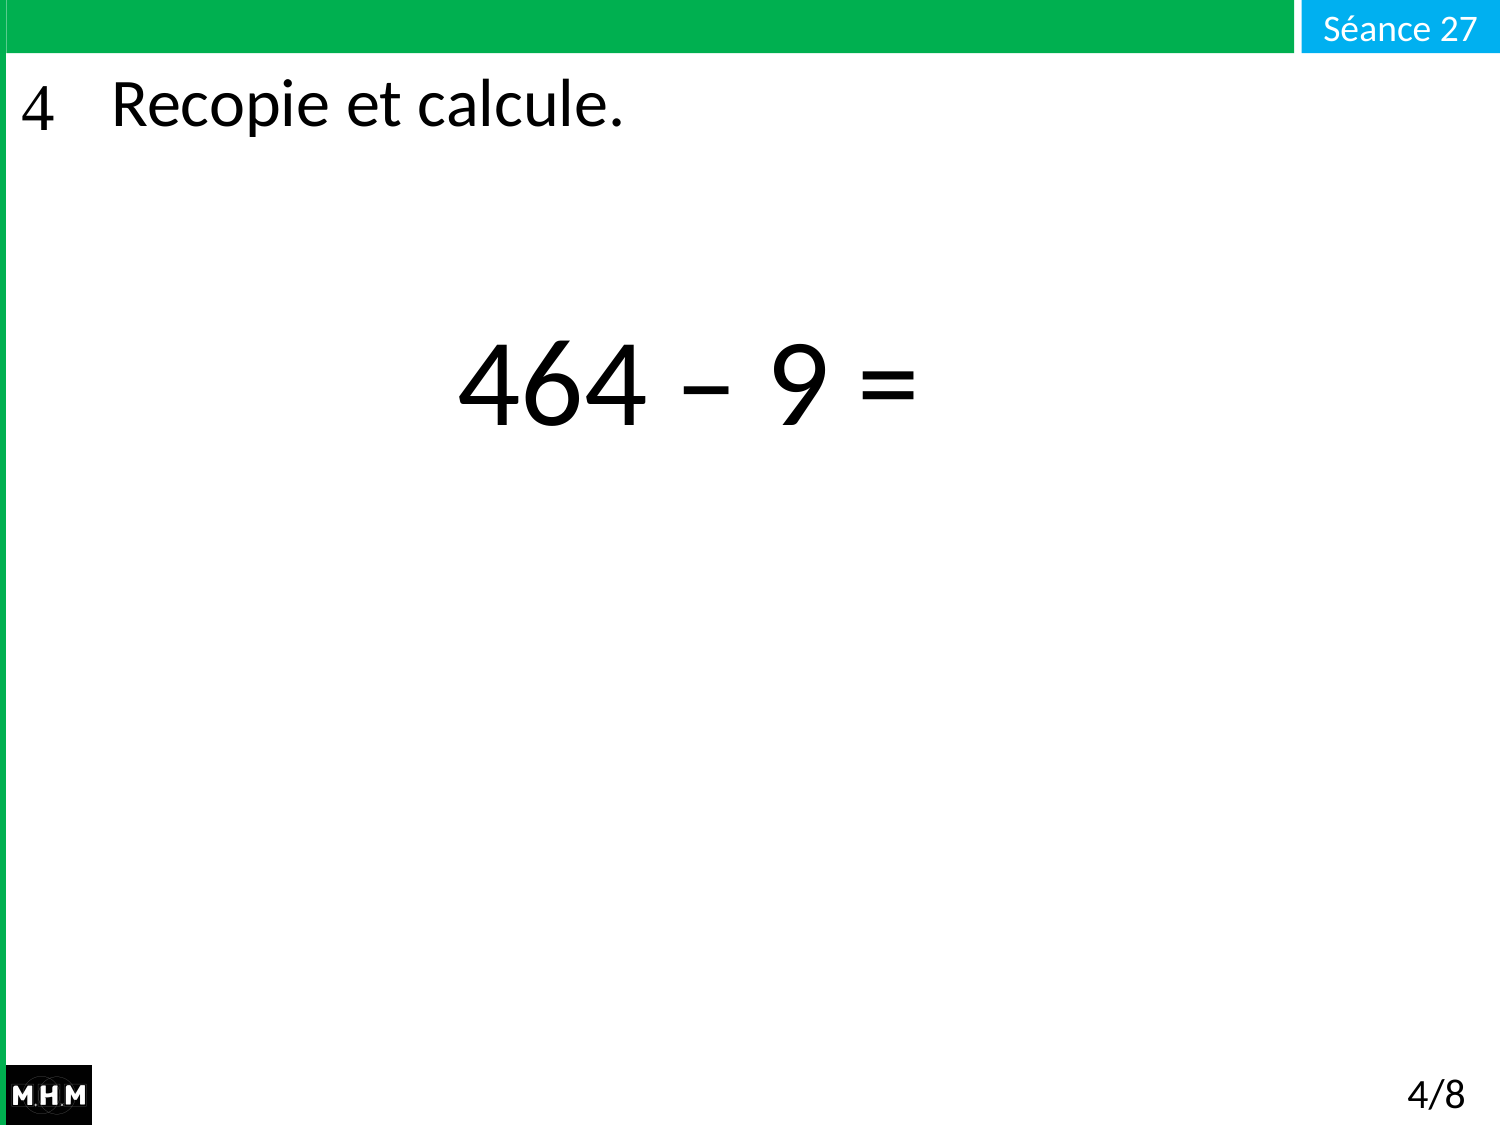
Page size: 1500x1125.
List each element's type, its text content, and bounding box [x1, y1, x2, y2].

list 4/8 [1373, 1064, 1500, 1125]
picture [6, 1065, 92, 1125]
title Recopie et calcule. [96, 60, 1391, 150]
text_box 464 – 9 = [442, 292, 1243, 458]
